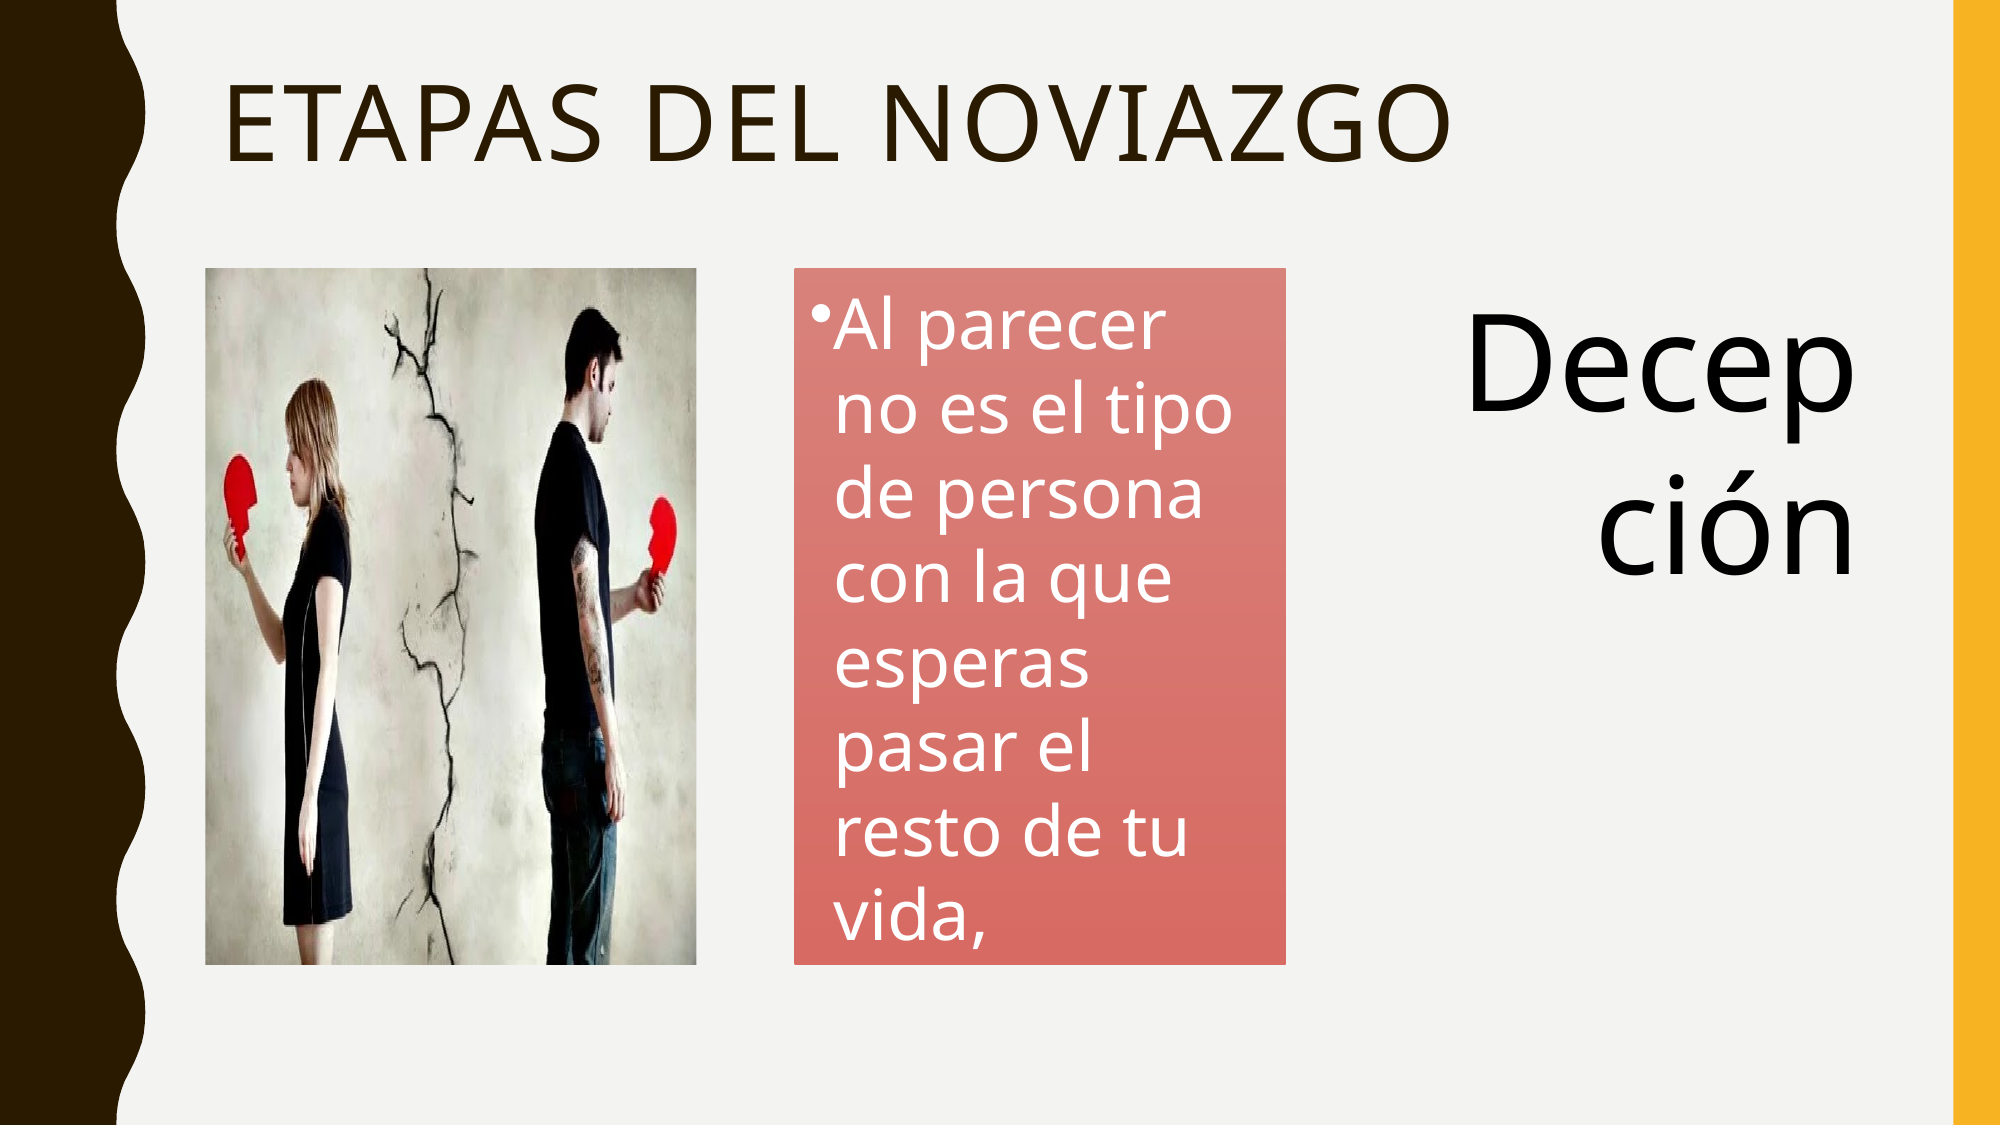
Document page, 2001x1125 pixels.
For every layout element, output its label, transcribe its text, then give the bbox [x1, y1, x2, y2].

title Etapas del noviazgo [205, 62, 1875, 268]
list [205, 268, 1875, 965]
